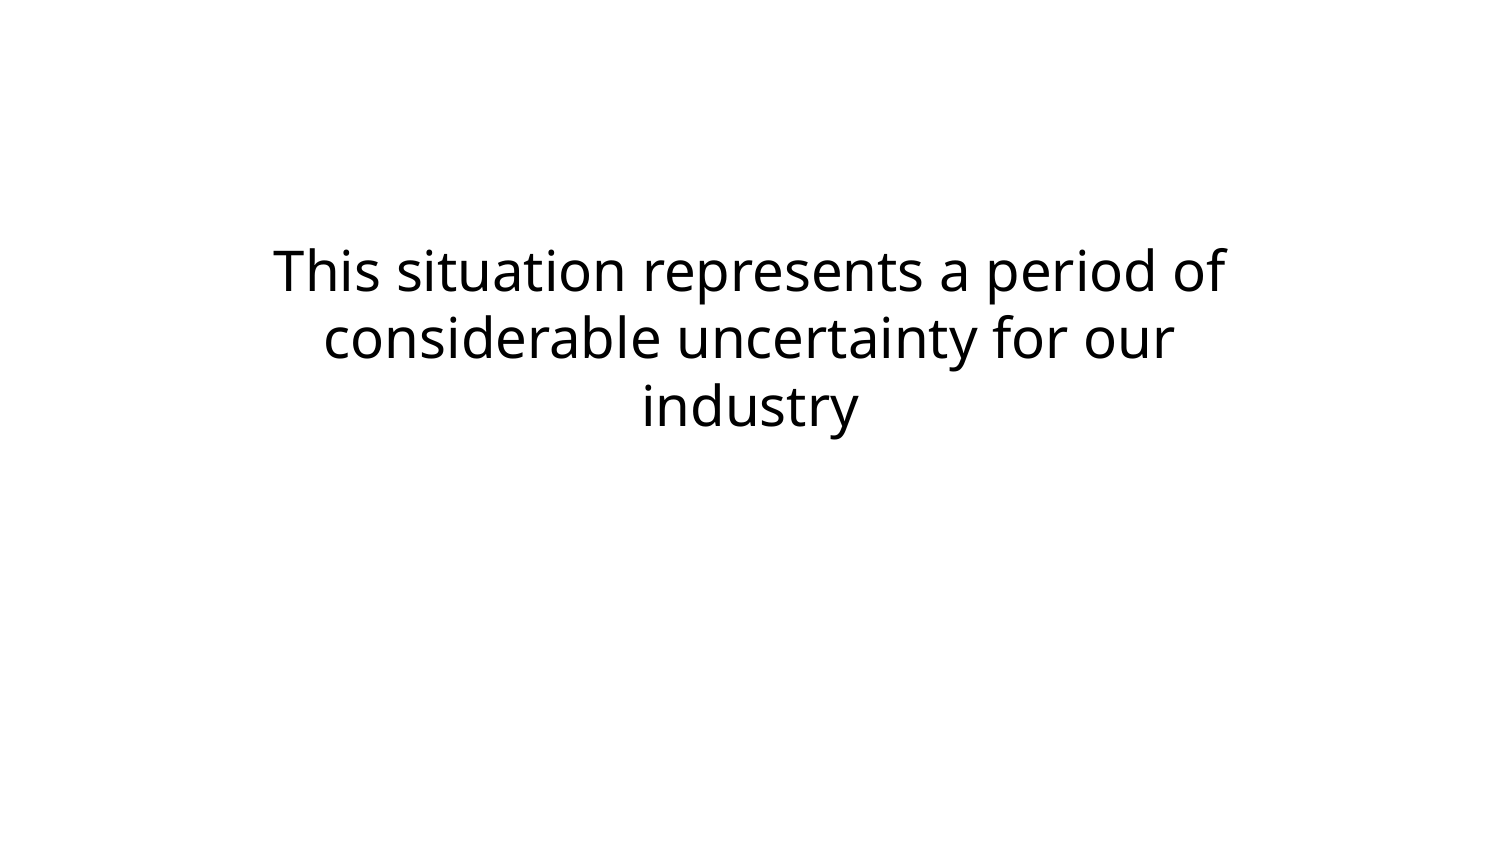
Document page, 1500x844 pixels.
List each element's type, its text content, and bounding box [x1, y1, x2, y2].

title This situation represents a period of considerable uncertainty for our industry [243, 265, 1257, 407]
